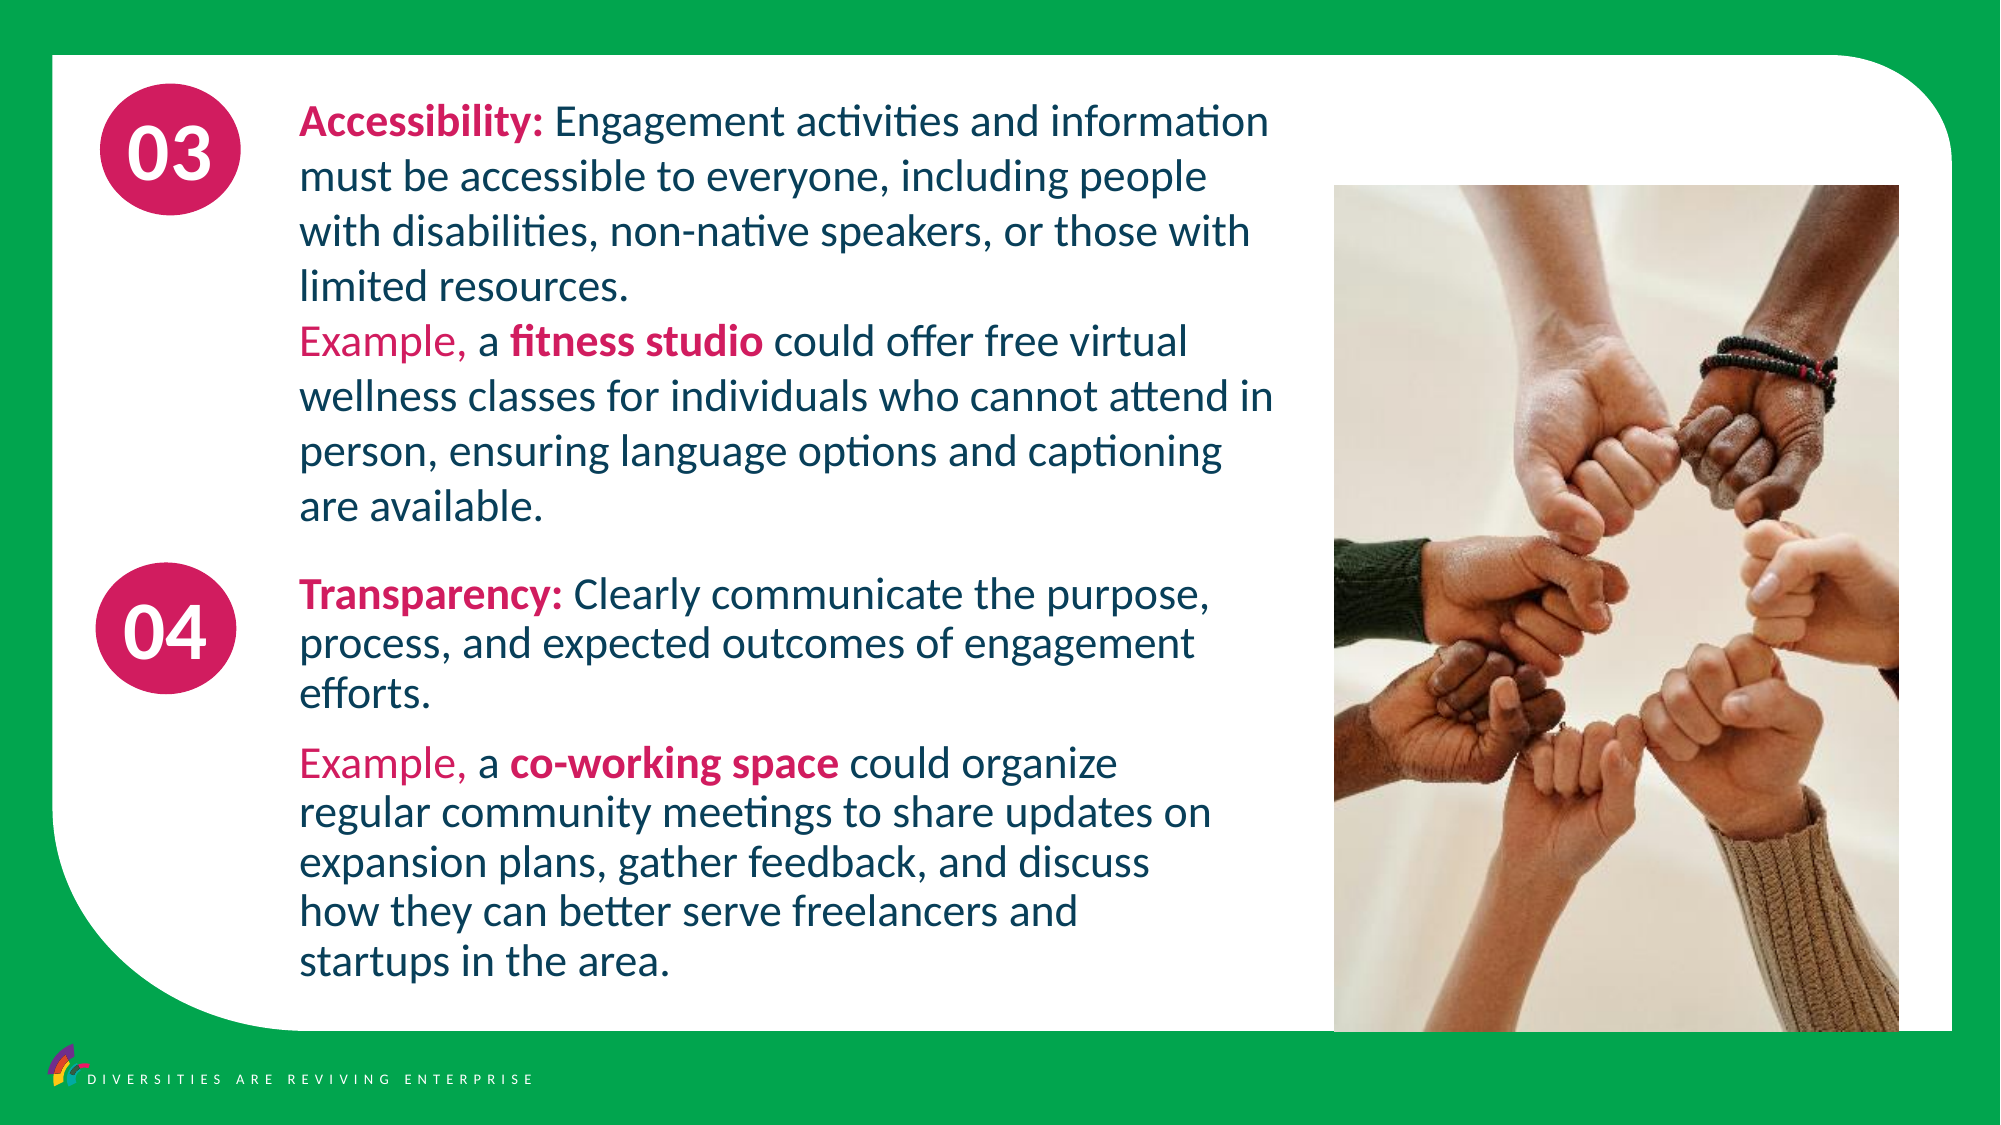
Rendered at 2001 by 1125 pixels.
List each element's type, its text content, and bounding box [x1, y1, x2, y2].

picture [1334, 185, 1899, 1032]
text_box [95, 562, 237, 695]
text_box Accessibility: Engagement activities and information must be accessible to everyone, including people with disabilities, non-native speakers, or those with limited resources. Example, a fitness studio could offer free virtual wellness classes for individuals who cannot attend in person, ensuring language options and captioning are available. [284, 83, 1307, 584]
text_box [99, 83, 241, 216]
list Transparency: Clearly communicate the purpose, process, and expected outcomes of engagement efforts. Example, a co-working space could organize regular community meetings to share updates on expansion plans, gather feedback, and discuss how they can better serve freelancers and startups in the area. [284, 562, 1255, 893]
